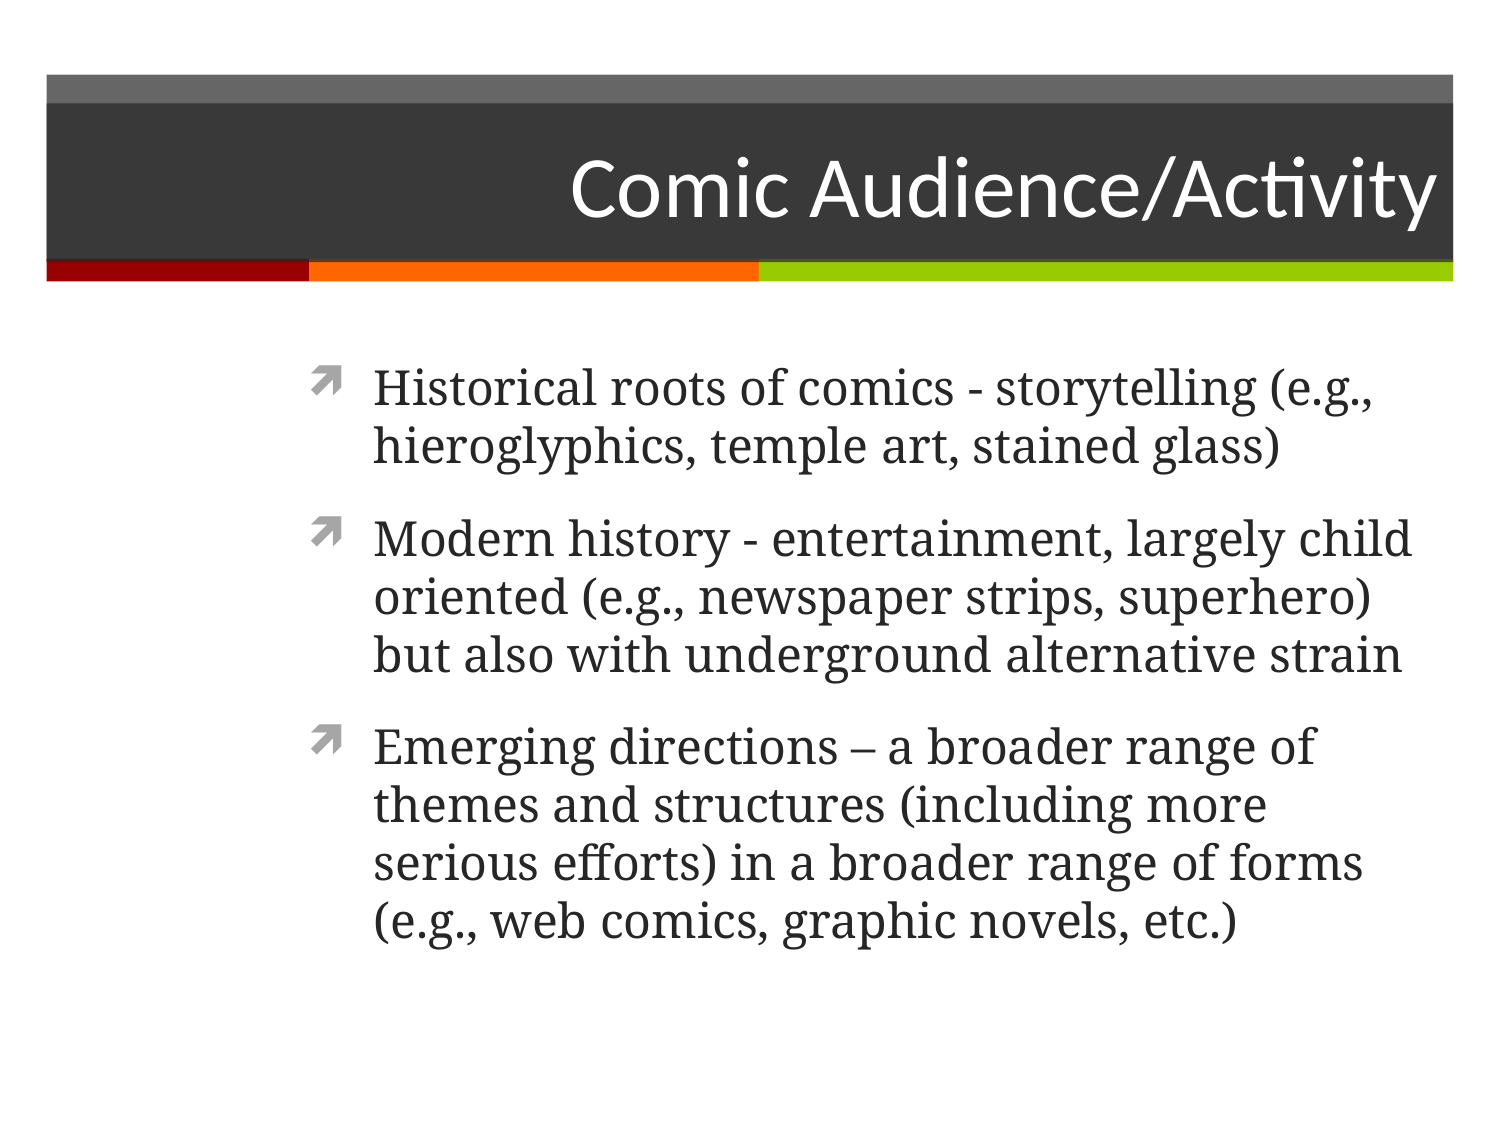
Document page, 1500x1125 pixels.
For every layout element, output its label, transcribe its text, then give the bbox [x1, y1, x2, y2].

list Historical roots of comics - storytelling (e.g., hieroglyphics, temple art, stained glass) Modern history - entertainment, largely child oriented (e.g., newspaper strips, superhero) but also with underground alternative strain Emerging directions – a broader range of themes and structures (including more serious efforts) in a broader range of forms (e.g., web comics, graphic novels, etc.) [292, 350, 1454, 1005]
title Comic Audience/Activity [46, 103, 1454, 263]
